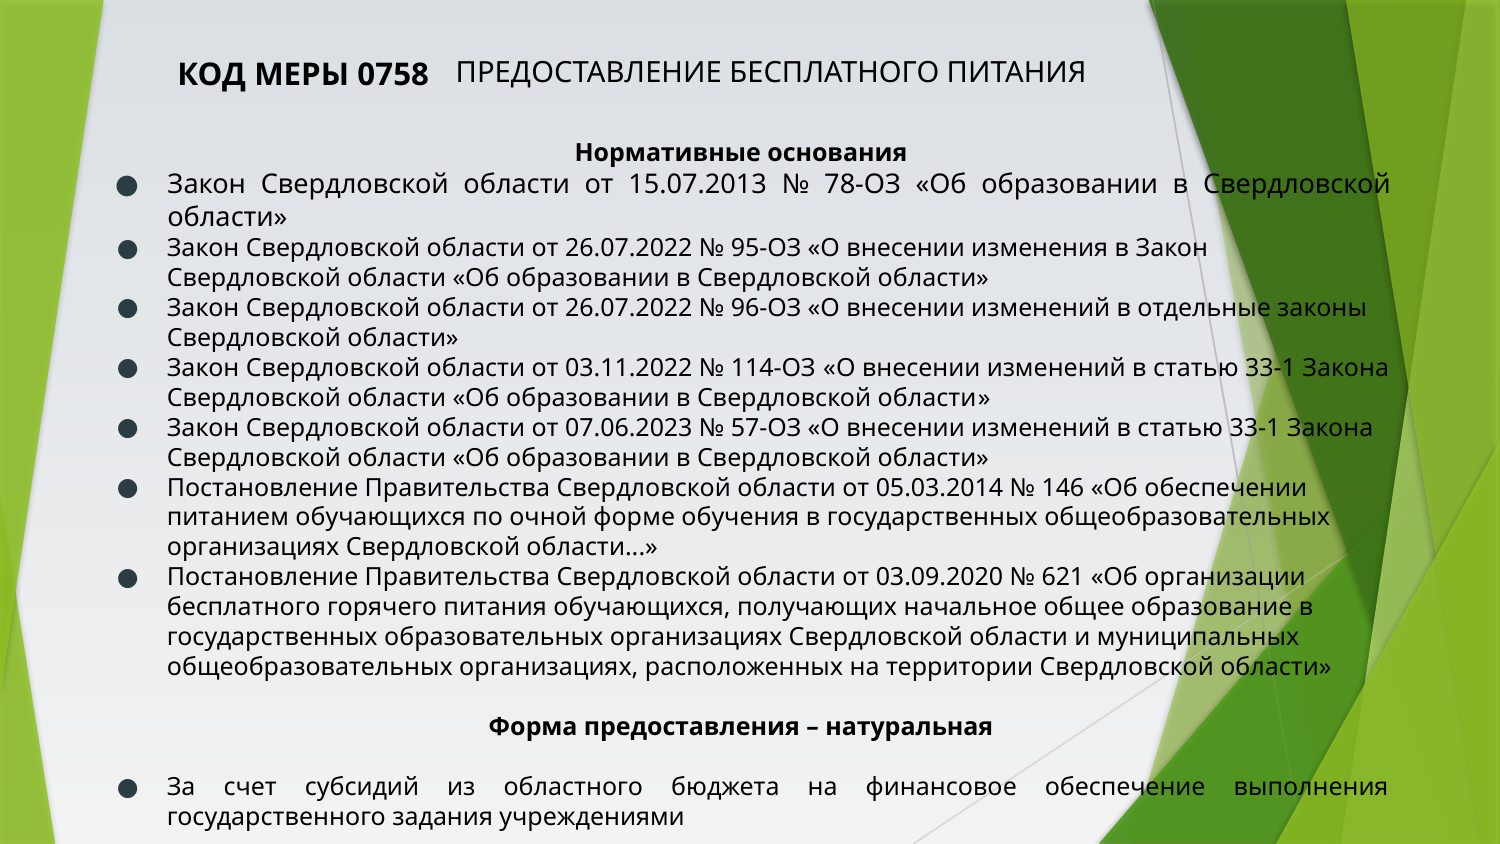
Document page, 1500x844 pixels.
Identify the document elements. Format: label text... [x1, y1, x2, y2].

text_box КОД МЕРЫ 0758 [128, 14, 445, 131]
text_box Предоставление бесплатного питания [445, 14, 1390, 131]
text_box Нормативные основания Закон Свердловской области от 15.07.2013 № 78-ОЗ «Об образовании в Свердловской области» Закон Свердловской области от 26.07.2022 № 95-ОЗ «О внесении изменения в Закон Свердловской области «Об образовании в Свердловской области» Закон Свердловской области от 26.07.2022 № 96-ОЗ «О внесении изменений в отдельные законы Свердловской области» Закон Свердловской области от 03.11.2022 № 114-ОЗ «О внесении изменений в статью 33-1 Закона Свердловской области «Об образовании в Свердловской области» Закон Свердловской области от 07.06.2023 № 57-ОЗ «О внесении изменений в статью 33-1 Закона Свердловской области «Об образовании в Свердловской области» Постановление Правительства Свердловской области от 05.03.2014 № 146 «Об обеспечении питанием обучающихся по очной форме обучения в государственных общеобразовательных организациях Свердловской области...» Постановление Правительства Свердловской области от 03.09.2020 № 621 «Об организации бесплатного горячего питания обучающихся, получающих начальное общее образование в государственных образовательных организациях Свердловской области и муниципальных общеобразовательных организациях, расположенных на территории Свердловской области» Форма предоставления – натуральная За счет субсидий из областного бюджета на финансовое обеспечение выполнения государственного задания учреждениями Периодичность предоставления Ежемесячно [80, 130, 1402, 763]
